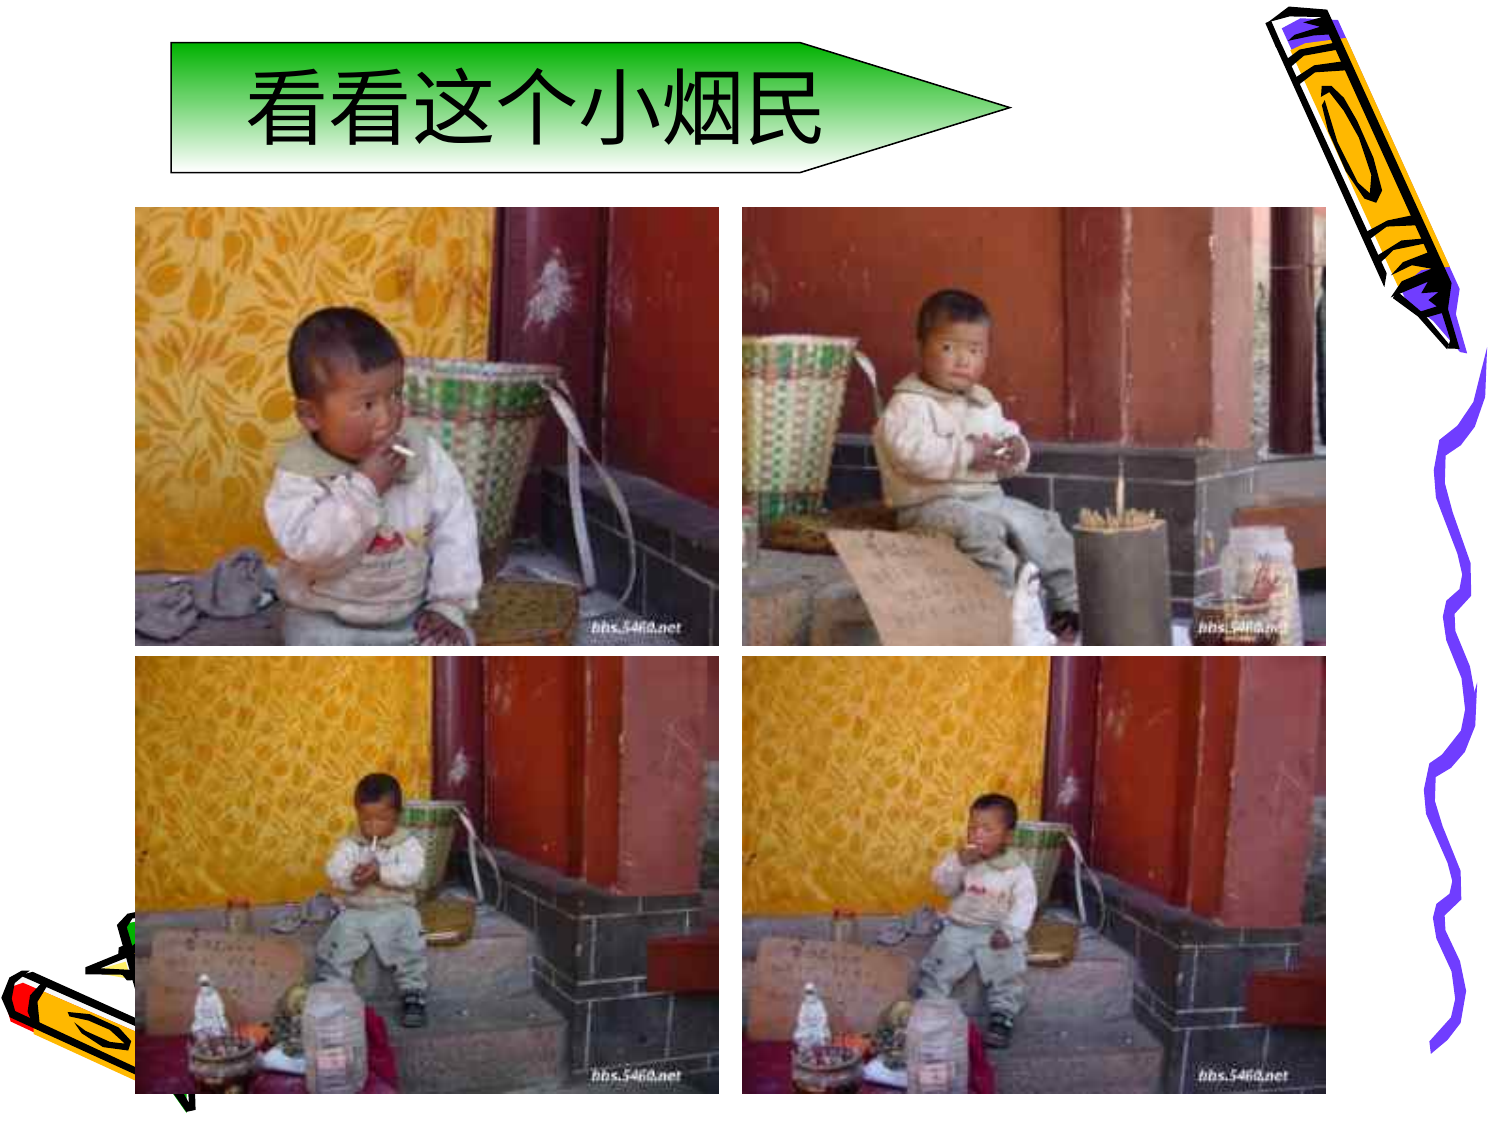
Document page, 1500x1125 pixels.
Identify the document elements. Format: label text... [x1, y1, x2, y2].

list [135, 207, 719, 646]
title 看看这个小烟民 [40, 42, 1034, 163]
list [742, 656, 1326, 1095]
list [742, 207, 1326, 646]
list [135, 656, 719, 1095]
text_box [171, 163, 831, 173]
